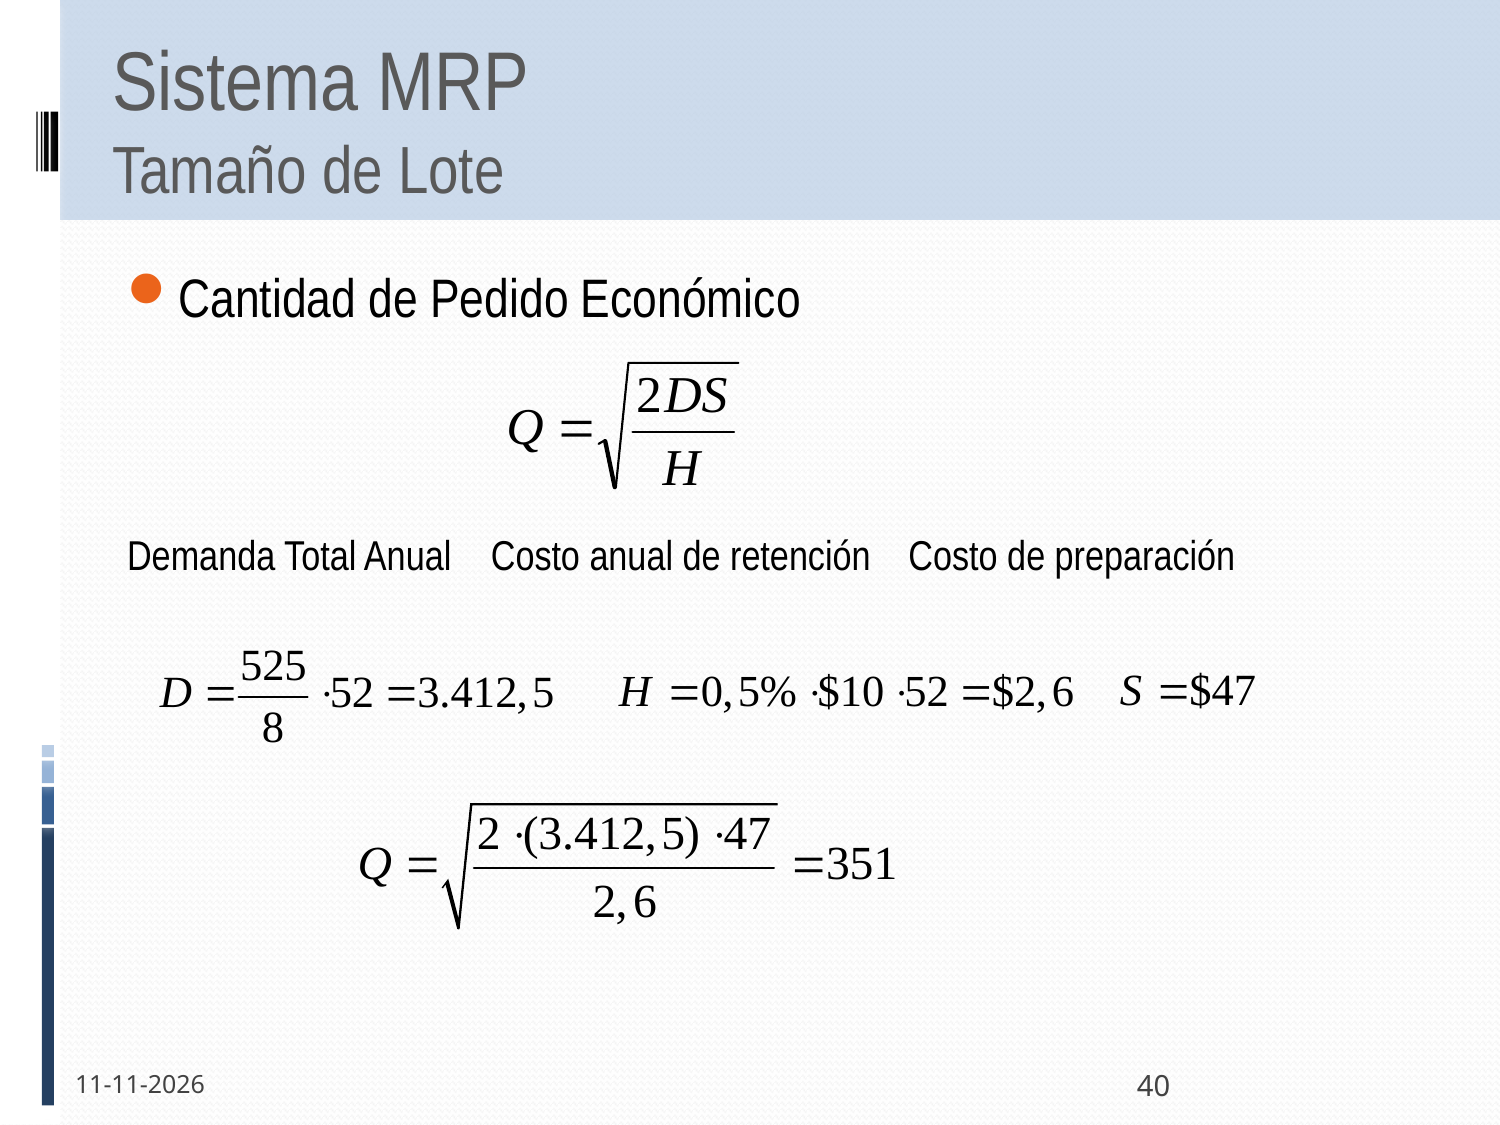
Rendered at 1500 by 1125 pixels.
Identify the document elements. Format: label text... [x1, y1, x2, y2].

text_box Diseño Colaborativo [345, 795, 905, 950]
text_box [499, 349, 751, 501]
text_box Diseño Colaborativo [145, 640, 566, 764]
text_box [1112, 664, 1265, 718]
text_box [351, 792, 900, 940]
title Sistema MRP Tamaño de Lote [111, 18, 1436, 207]
text_box Diseño Colaborativo [493, 352, 757, 512]
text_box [610, 665, 1083, 726]
text_box Diseño Colaborativo [1106, 667, 1268, 729]
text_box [151, 637, 561, 753]
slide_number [75, 1042, 243, 1103]
text_box Diseño Colaborativo [604, 668, 1087, 736]
slide_number 40 [1045, 1046, 1171, 1107]
list Cantidad de Pedido Económico Demanda Total Anual Costo anual de retención Costo de preparación [111, 255, 1436, 1038]
